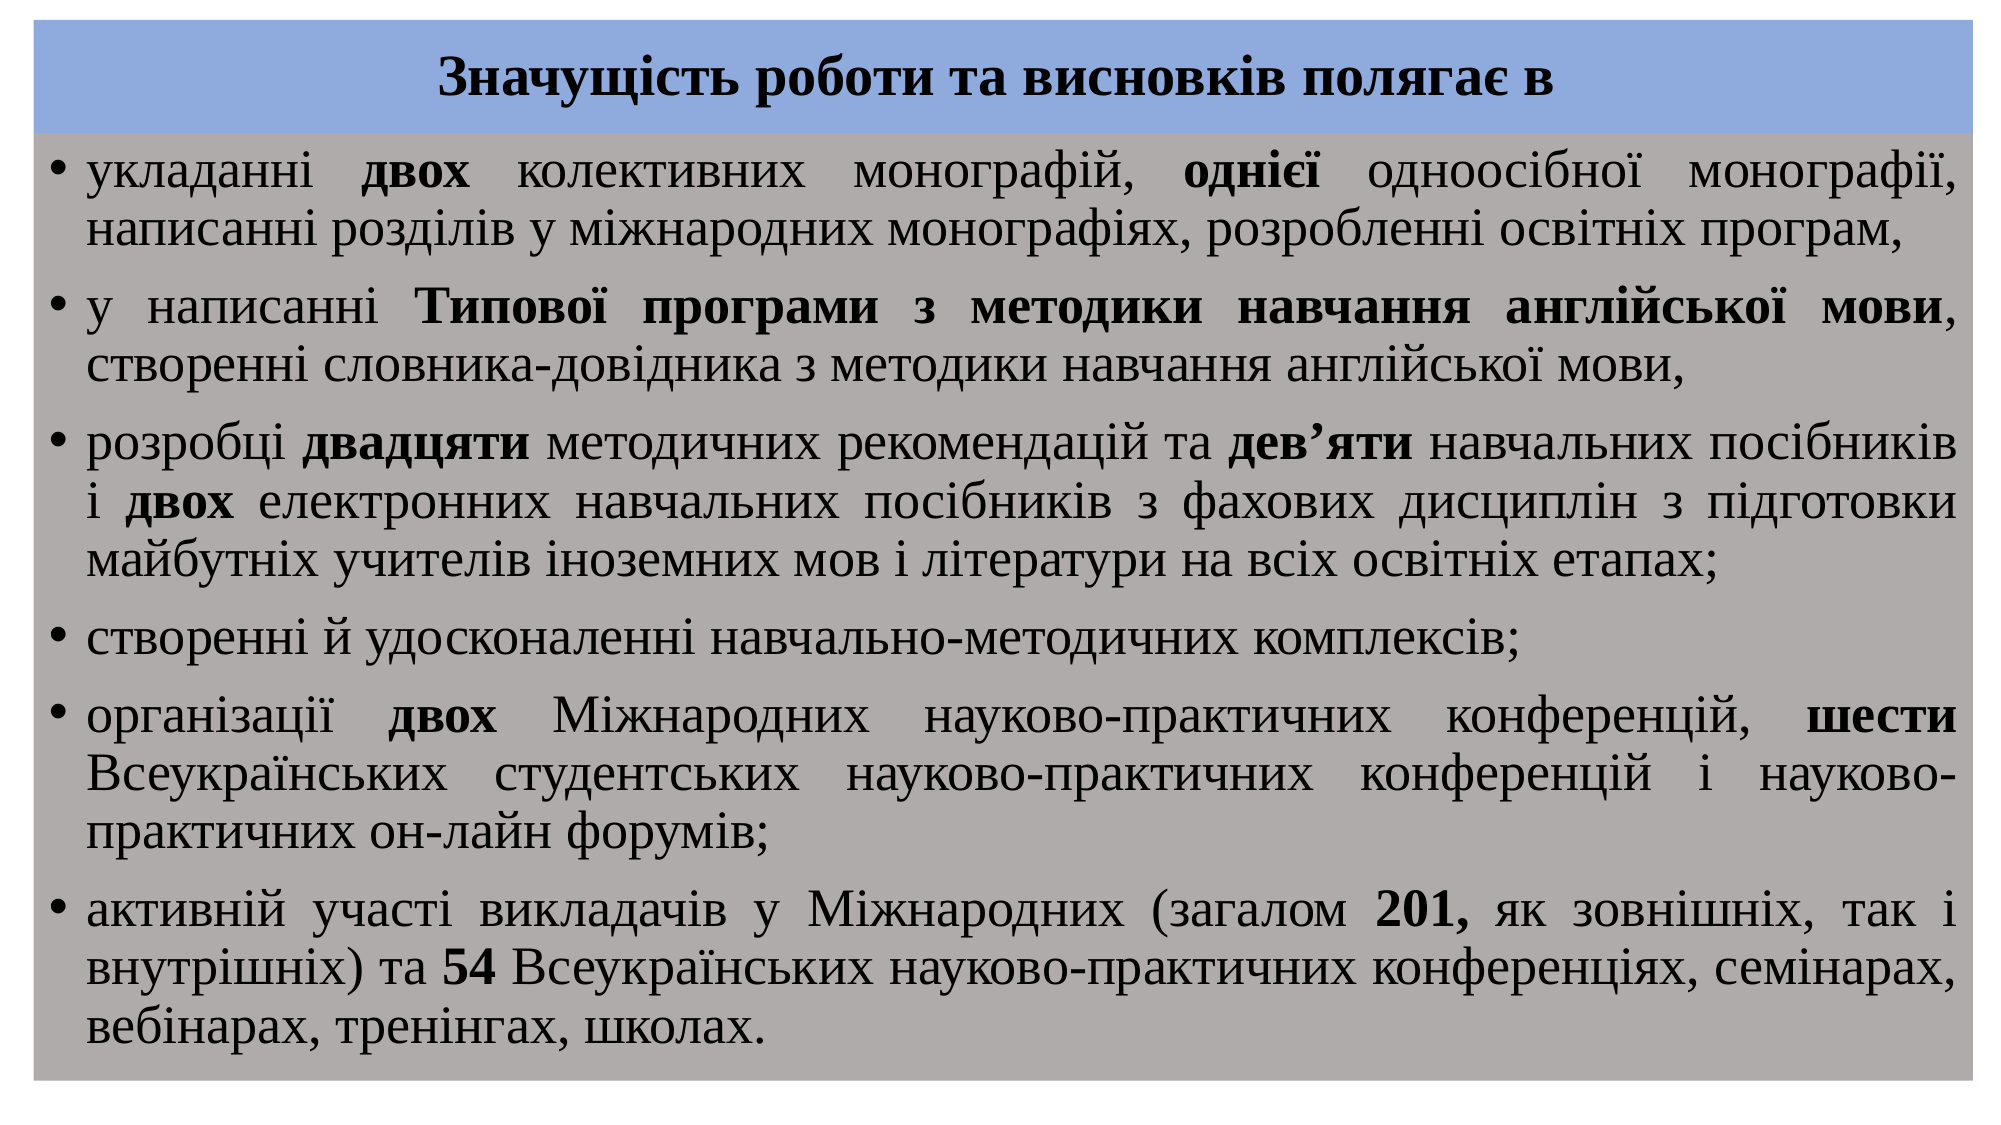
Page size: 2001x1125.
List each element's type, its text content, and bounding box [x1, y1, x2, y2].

list укладанні двох колективних монографій, однієї одноосібної монографії, написанні розділів у міжнародних монографіях, розробленні освітніх програм, у написанні Типової програми з методики навчання англійської мови, створенні словника-довідника з методики навчання англійської мови, розробці двадцяти методичних рекомендацій та дев’яти навчальних посібників і двох електронних навчальних посібників з фахових дисциплін з підготовки майбутніх учителів іноземних мов і літератури на всіх освітніх етапах; створенні й удосконаленні навчально-методичних комплексів; організації двох Міжнародних науково-практичних конференцій, шести Всеукраїнських студентських науково-практичних конференцій і науково-практичних он-лайн форумів; активній участі викладачів у Міжнародних (загалом 201, як зовнішніх, так і внутрішніх) та 54 Всеукраїнських науково-практичних конференціях, семінарах, вебінарах, тренінгах, школах. [33, 133, 1973, 1081]
title Значущість роботи та висновків полягає в [33, 19, 1973, 133]
